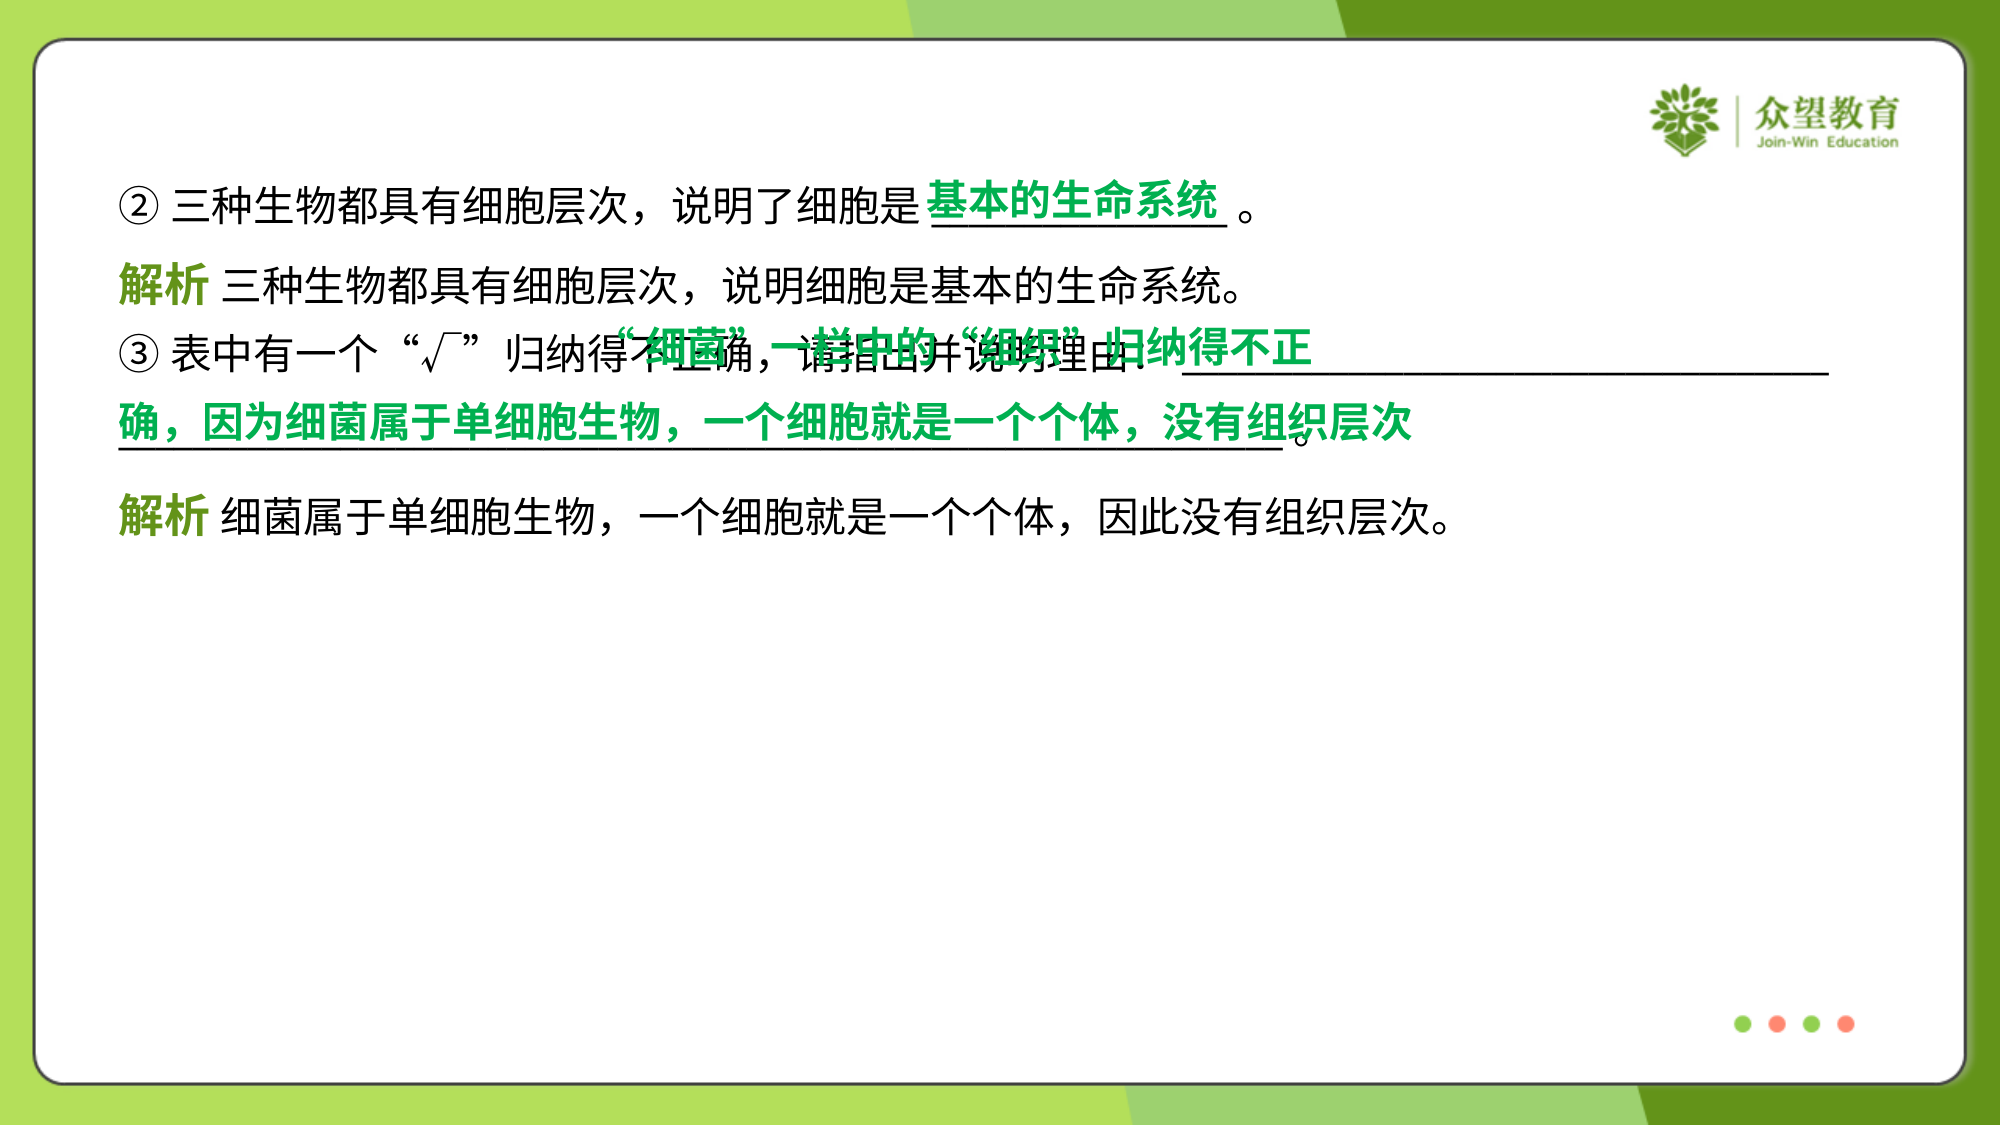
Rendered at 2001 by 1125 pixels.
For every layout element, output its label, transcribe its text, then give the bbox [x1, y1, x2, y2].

text_box “细菌”一栏中的“组织”归纳得不正 确，因为细菌属于单细胞生物，一个细胞就是一个个体，没有组织层次 [118, 296, 1882, 447]
text_box 解析 三种生物都具有细胞层次，说明细胞是基本的生命系统。 [118, 231, 1883, 302]
text_box 基本的生命系统 [911, 152, 1234, 224]
text_box 解析 细菌属于单细胞生物，一个细胞就是一个个体，因此没有组织层次。 [118, 462, 1883, 542]
picture [0, 0, 2000, 1125]
text_box ②三种生物都具有细胞层次，说明了细胞是________________。 [118, 158, 1883, 230]
text_box ③表中有一个“√”归纳得不正确，请指出并说明理由：___________________________________ _______________________________________________________________。 [118, 302, 1883, 453]
